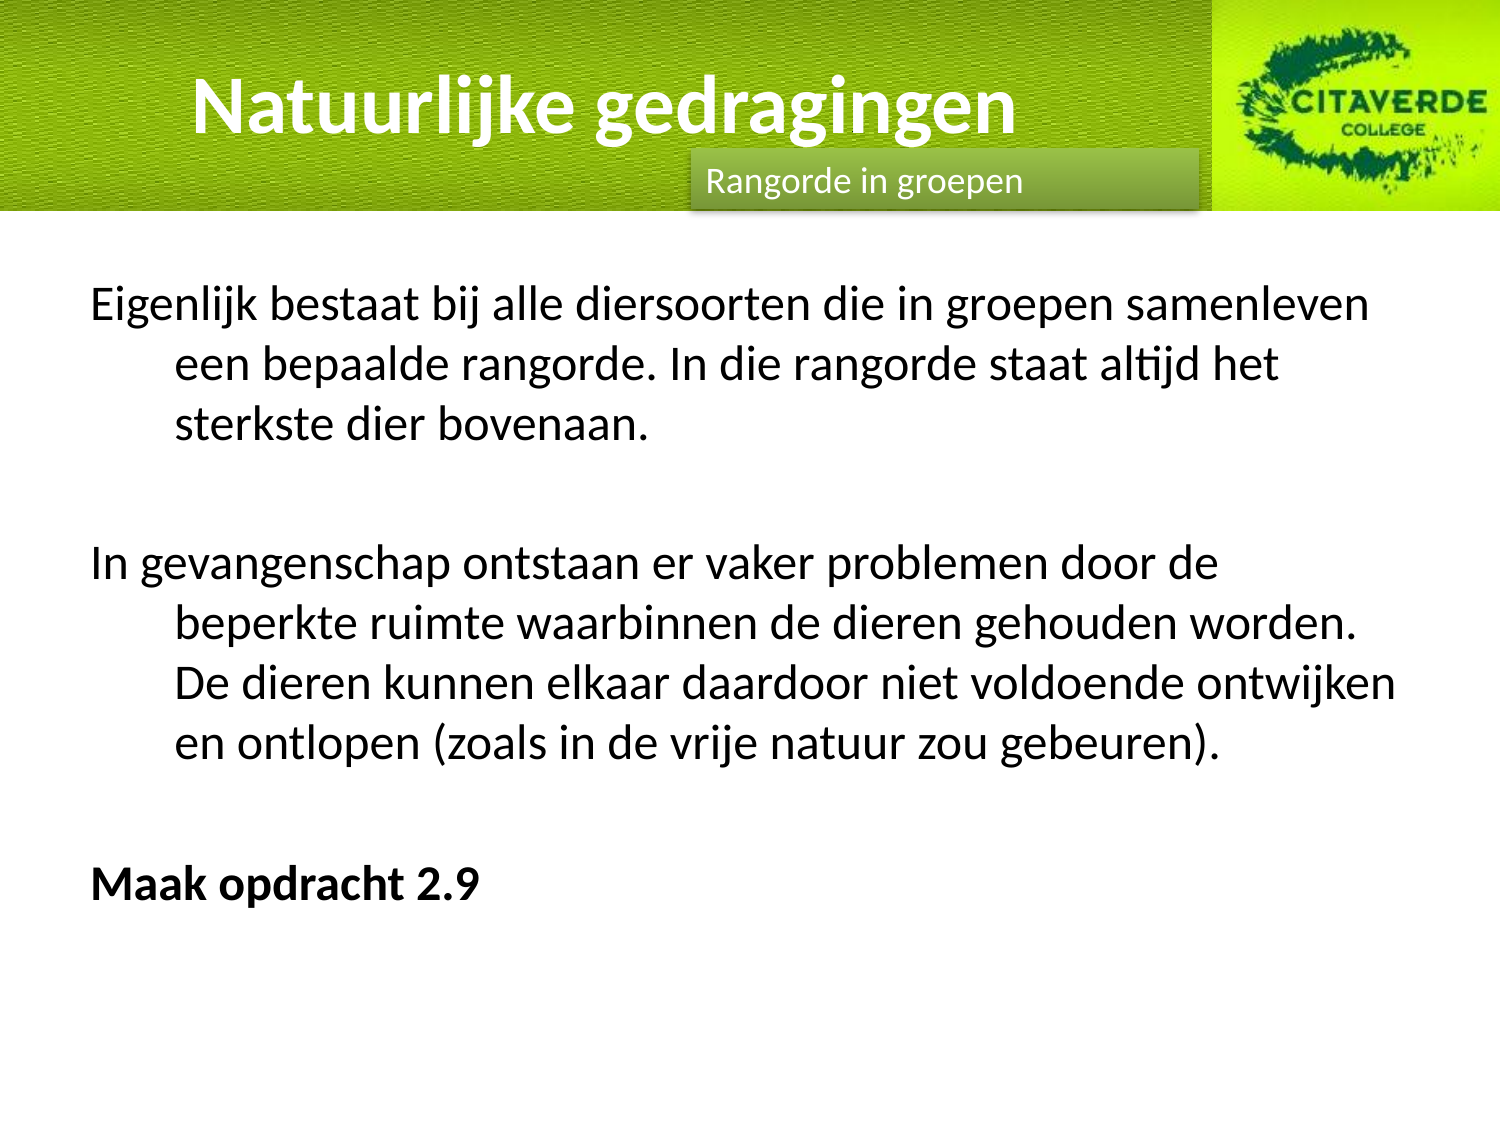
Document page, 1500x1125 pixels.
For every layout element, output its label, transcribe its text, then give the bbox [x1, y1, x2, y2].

list Eigenlijk bestaat bij alle diersoorten die in groepen samenleven een bepaalde rangorde. In die rangorde staat altijd het sterkste dier bovenaan. In gevangenschap ontstaan er vaker problemen door de beperkte ruimte waarbinnen de dieren gehouden worden. De dieren kunnen elkaar daardoor niet voldoende ontwijken en ontlopen (zoals in de vrije natuur zou gebeuren). Maak opdracht 2.9 [74, 262, 1426, 1006]
picture [0, 0, 1500, 212]
